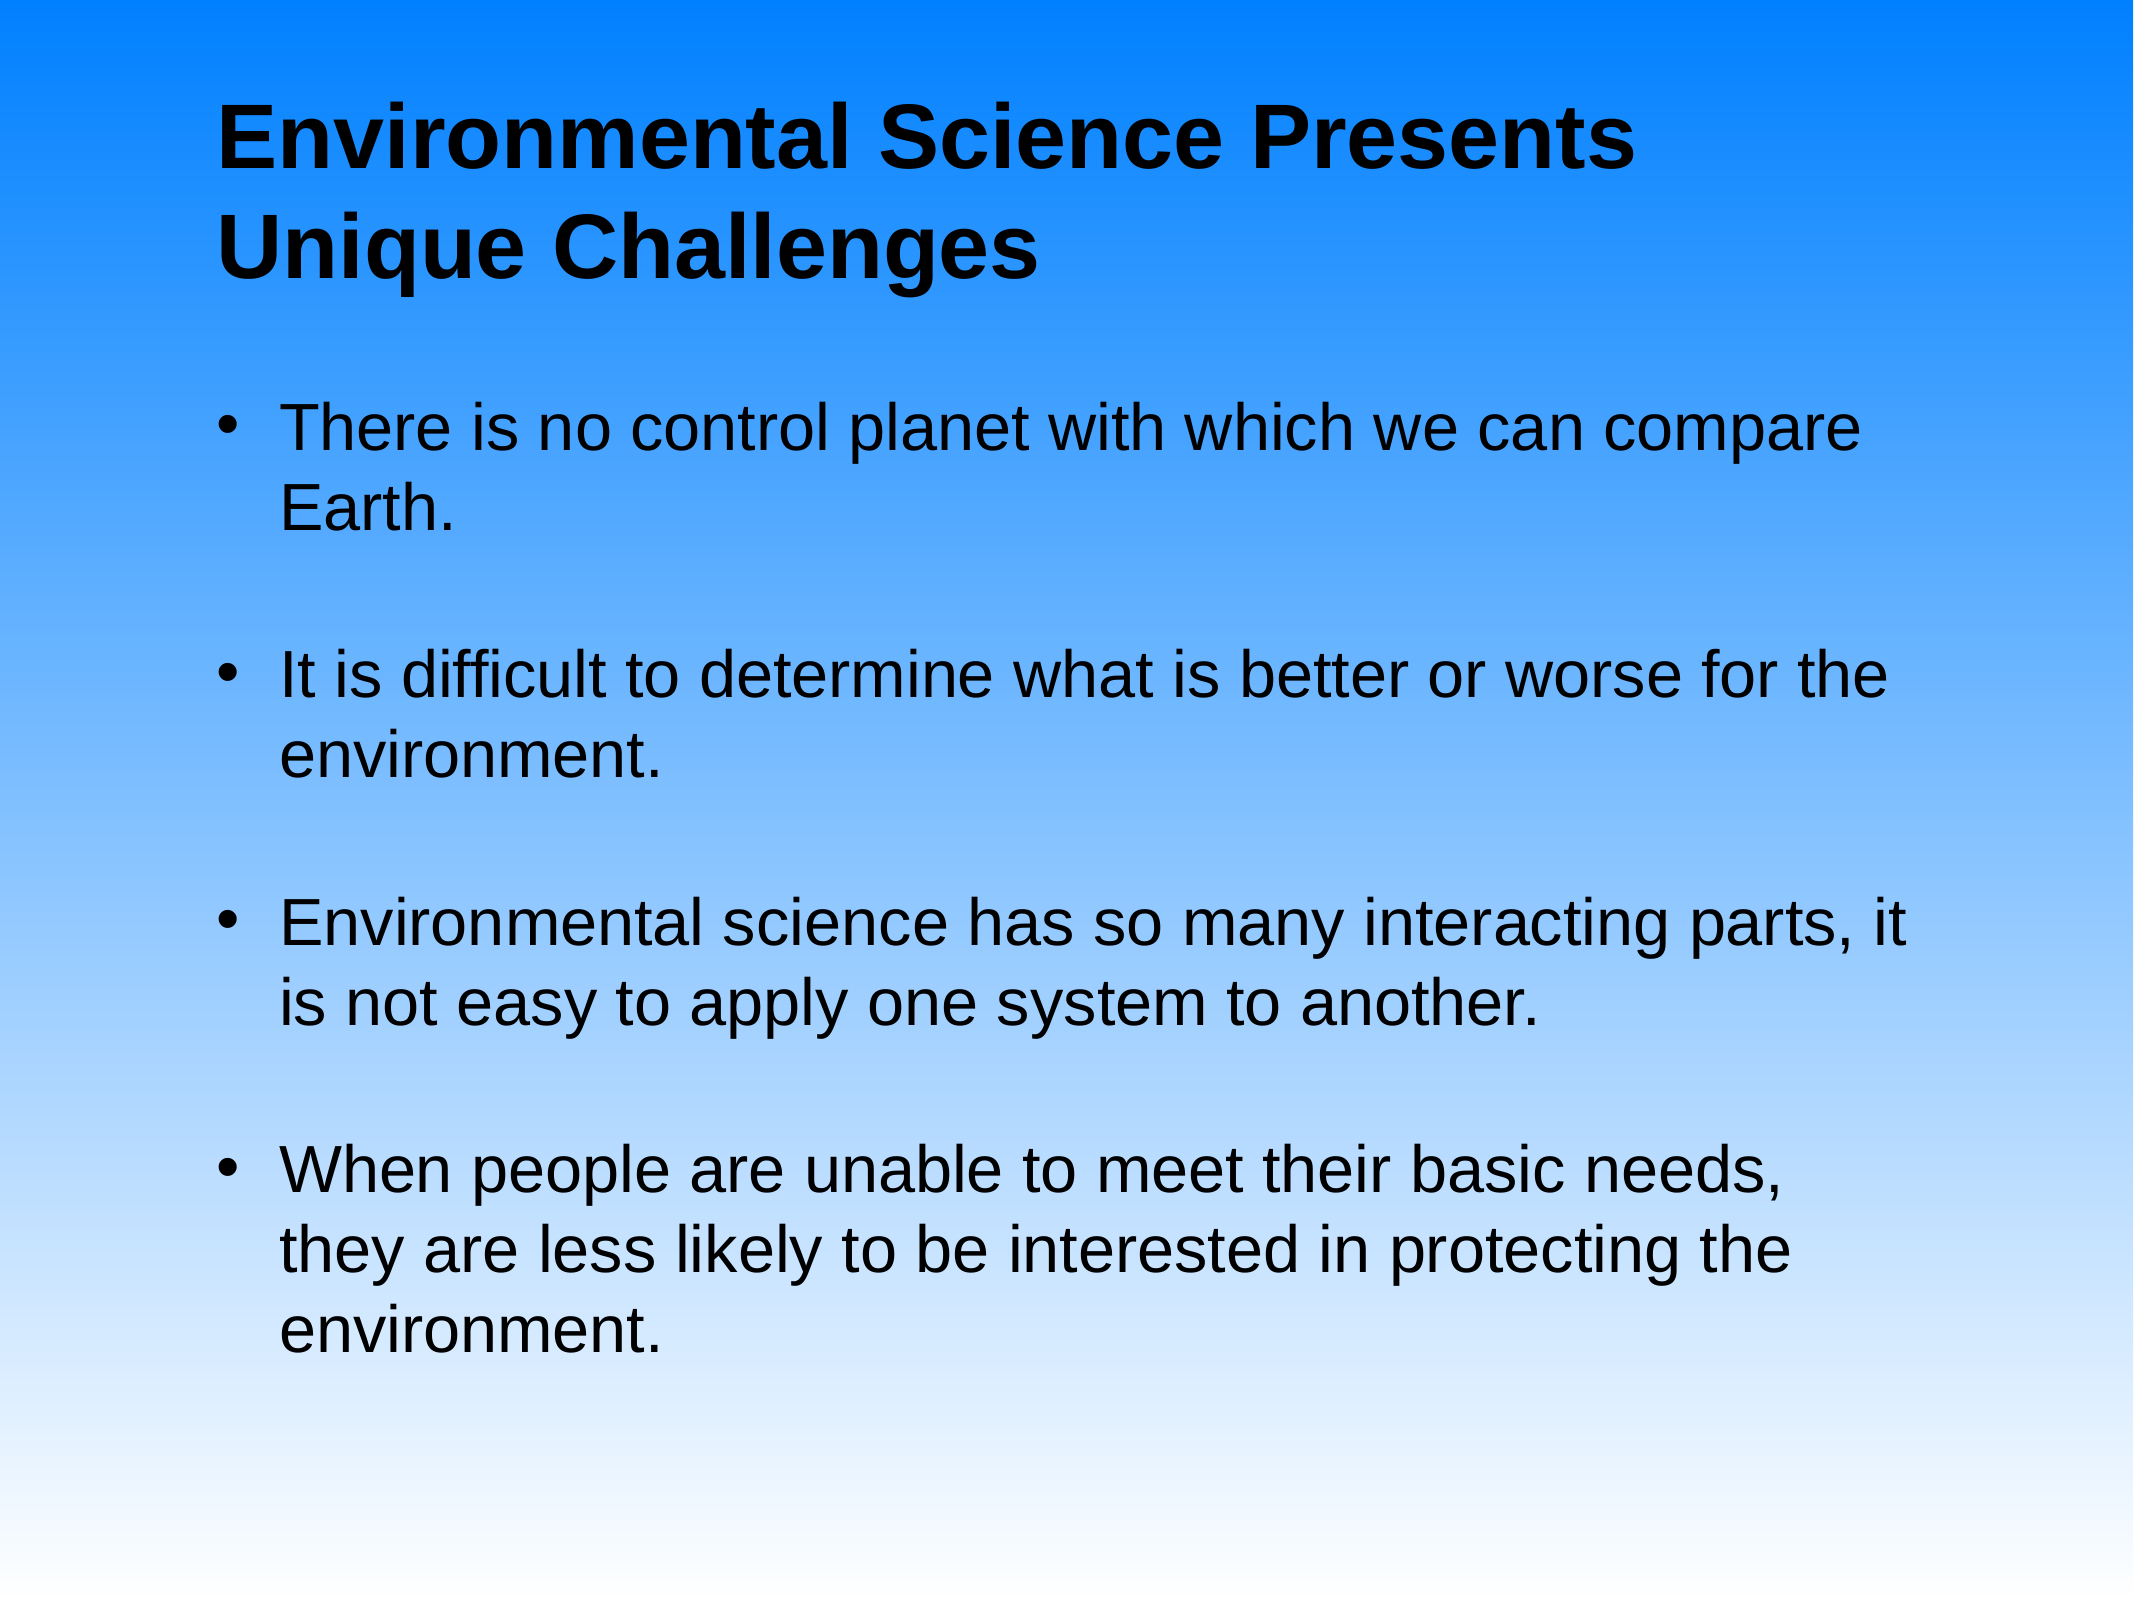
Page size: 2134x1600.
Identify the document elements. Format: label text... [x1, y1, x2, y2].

list There is no control planet with which we can compare Earth. It is difficult to determine what is better or worse for the environment. Environmental science has so many interacting parts, it is not easy to apply one system to another. When people are unable to meet their basic needs, they are less likely to be interested in protecting the environment. [208, 479, 1925, 1438]
title Environmental Science Presents Unique Challenges [208, 39, 1925, 444]
